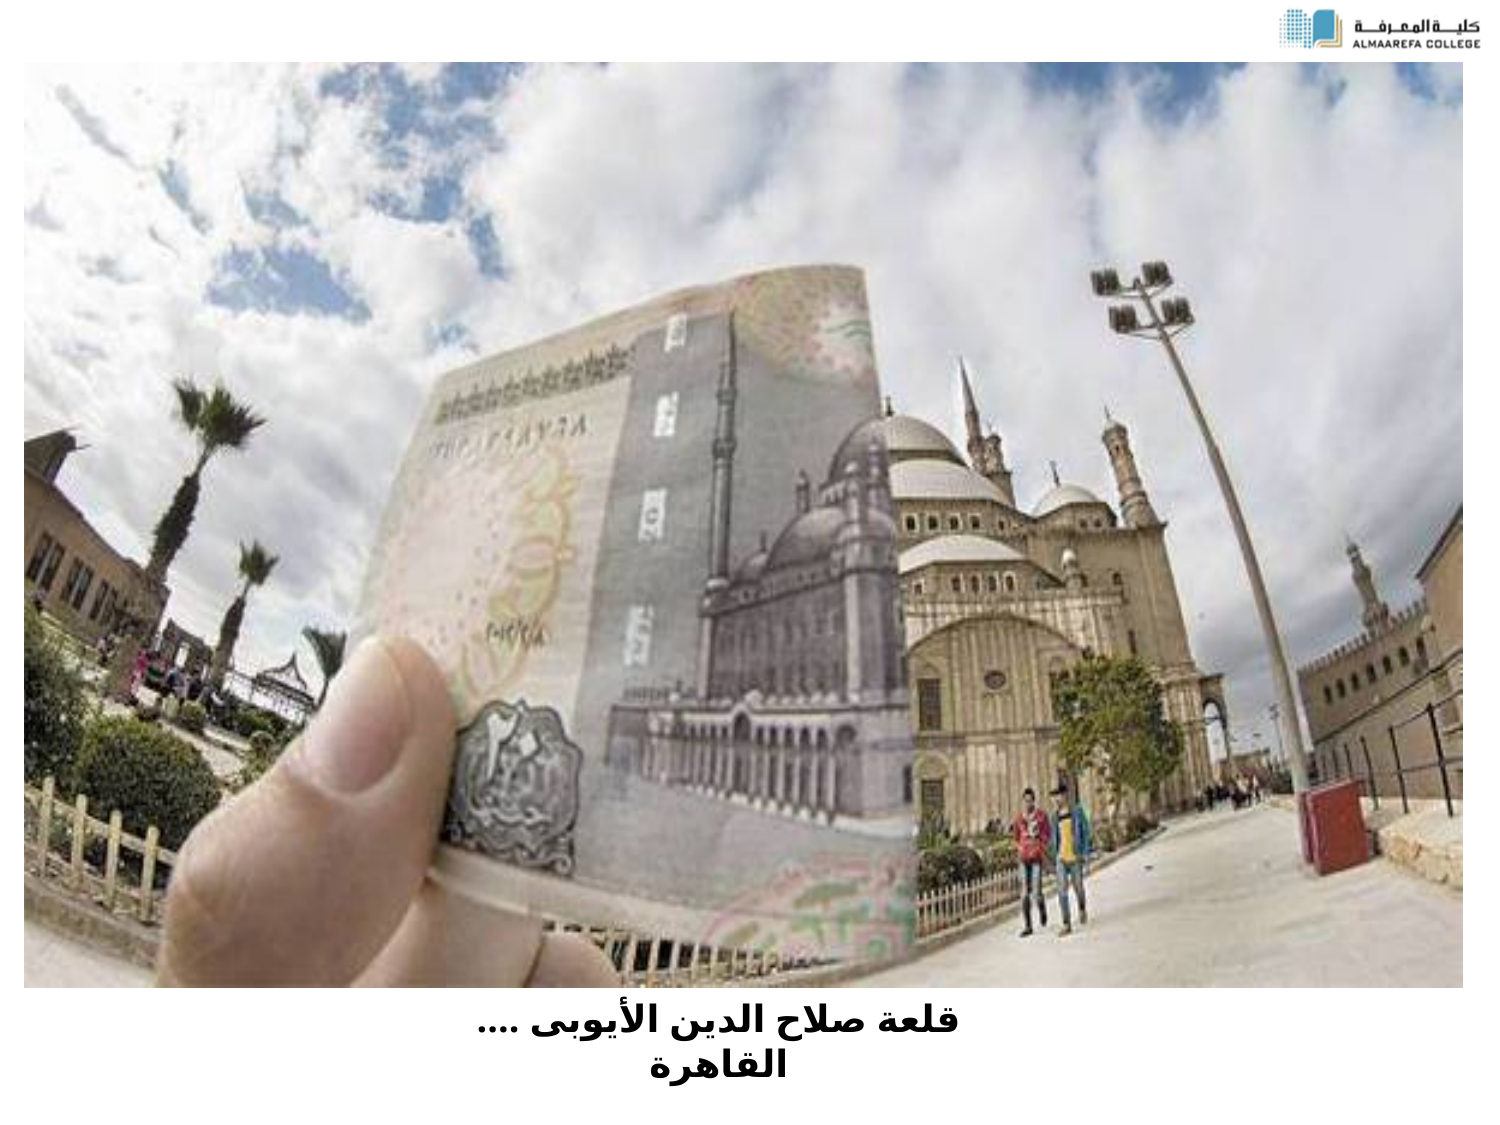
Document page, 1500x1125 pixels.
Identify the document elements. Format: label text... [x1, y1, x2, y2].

picture [24, 0, 1485, 988]
text_box قلعة صلاح الدين الأيوبى .... القاهرة [449, 995, 988, 1125]
